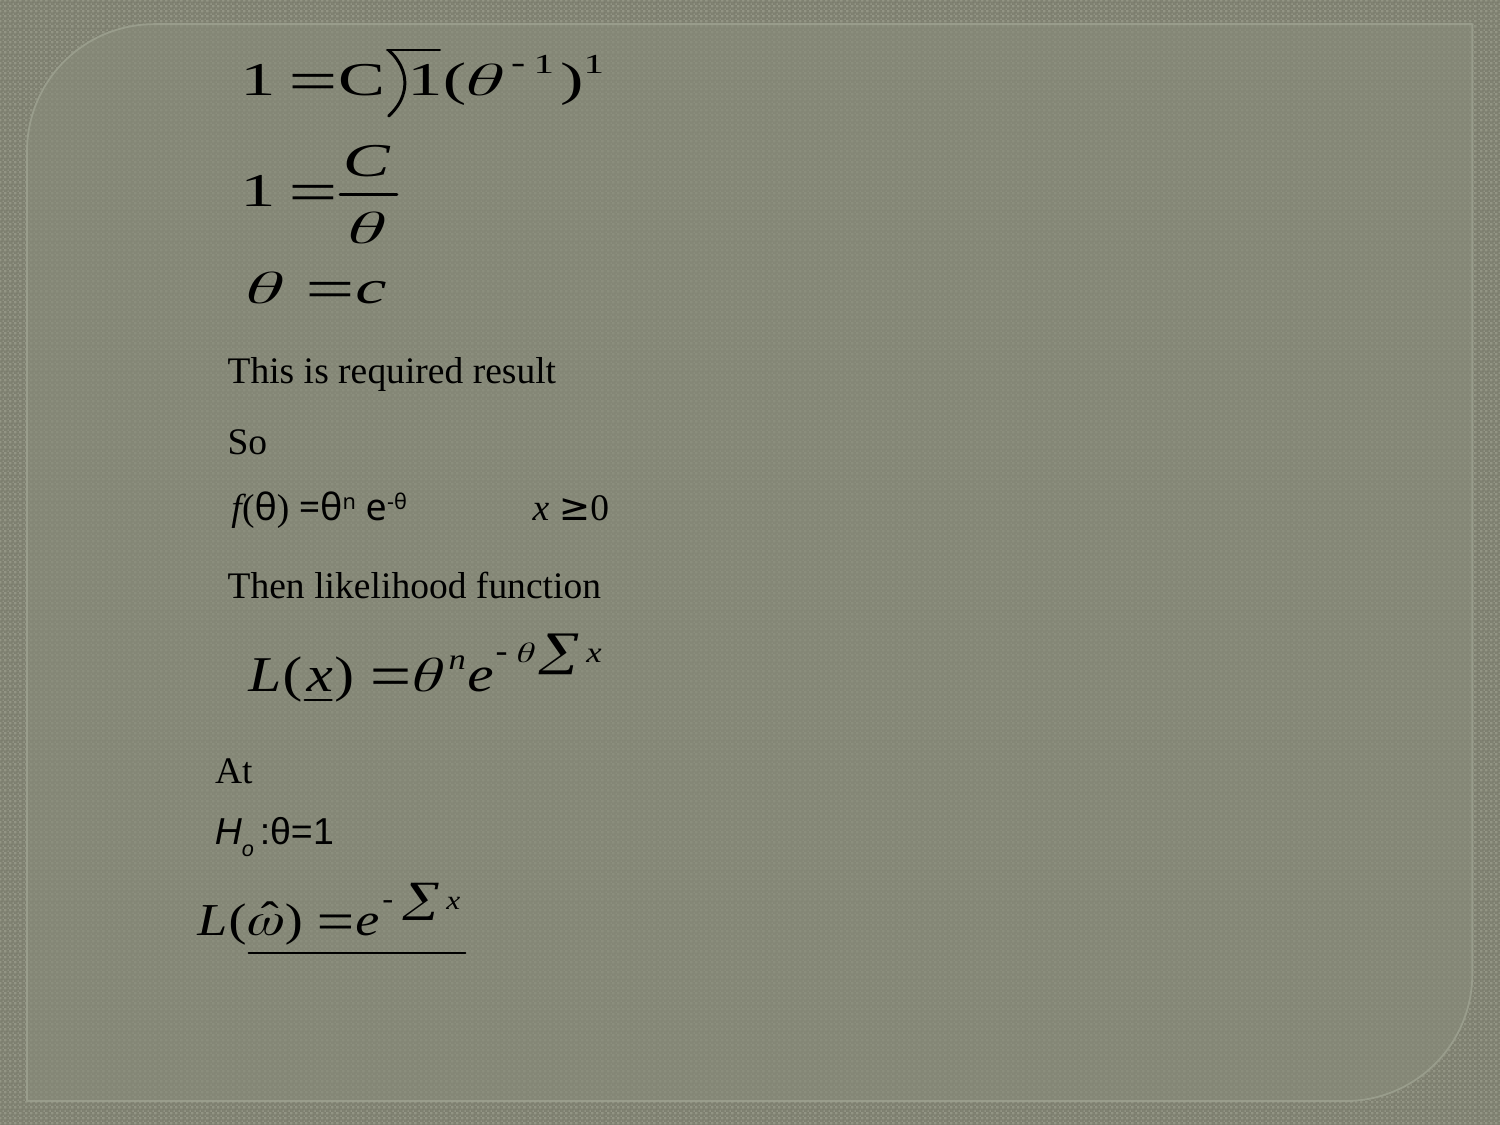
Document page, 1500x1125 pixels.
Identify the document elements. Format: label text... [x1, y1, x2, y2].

text_box This is required result So [212, 337, 688, 470]
text_box At [200, 737, 325, 799]
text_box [187, 874, 476, 963]
text_box f(θ) =θn e-θ x ≥0 Then likelihood function [212, 474, 638, 614]
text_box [237, 37, 613, 313]
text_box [237, 624, 613, 713]
text_box Ho :θ=1 [200, 799, 375, 868]
